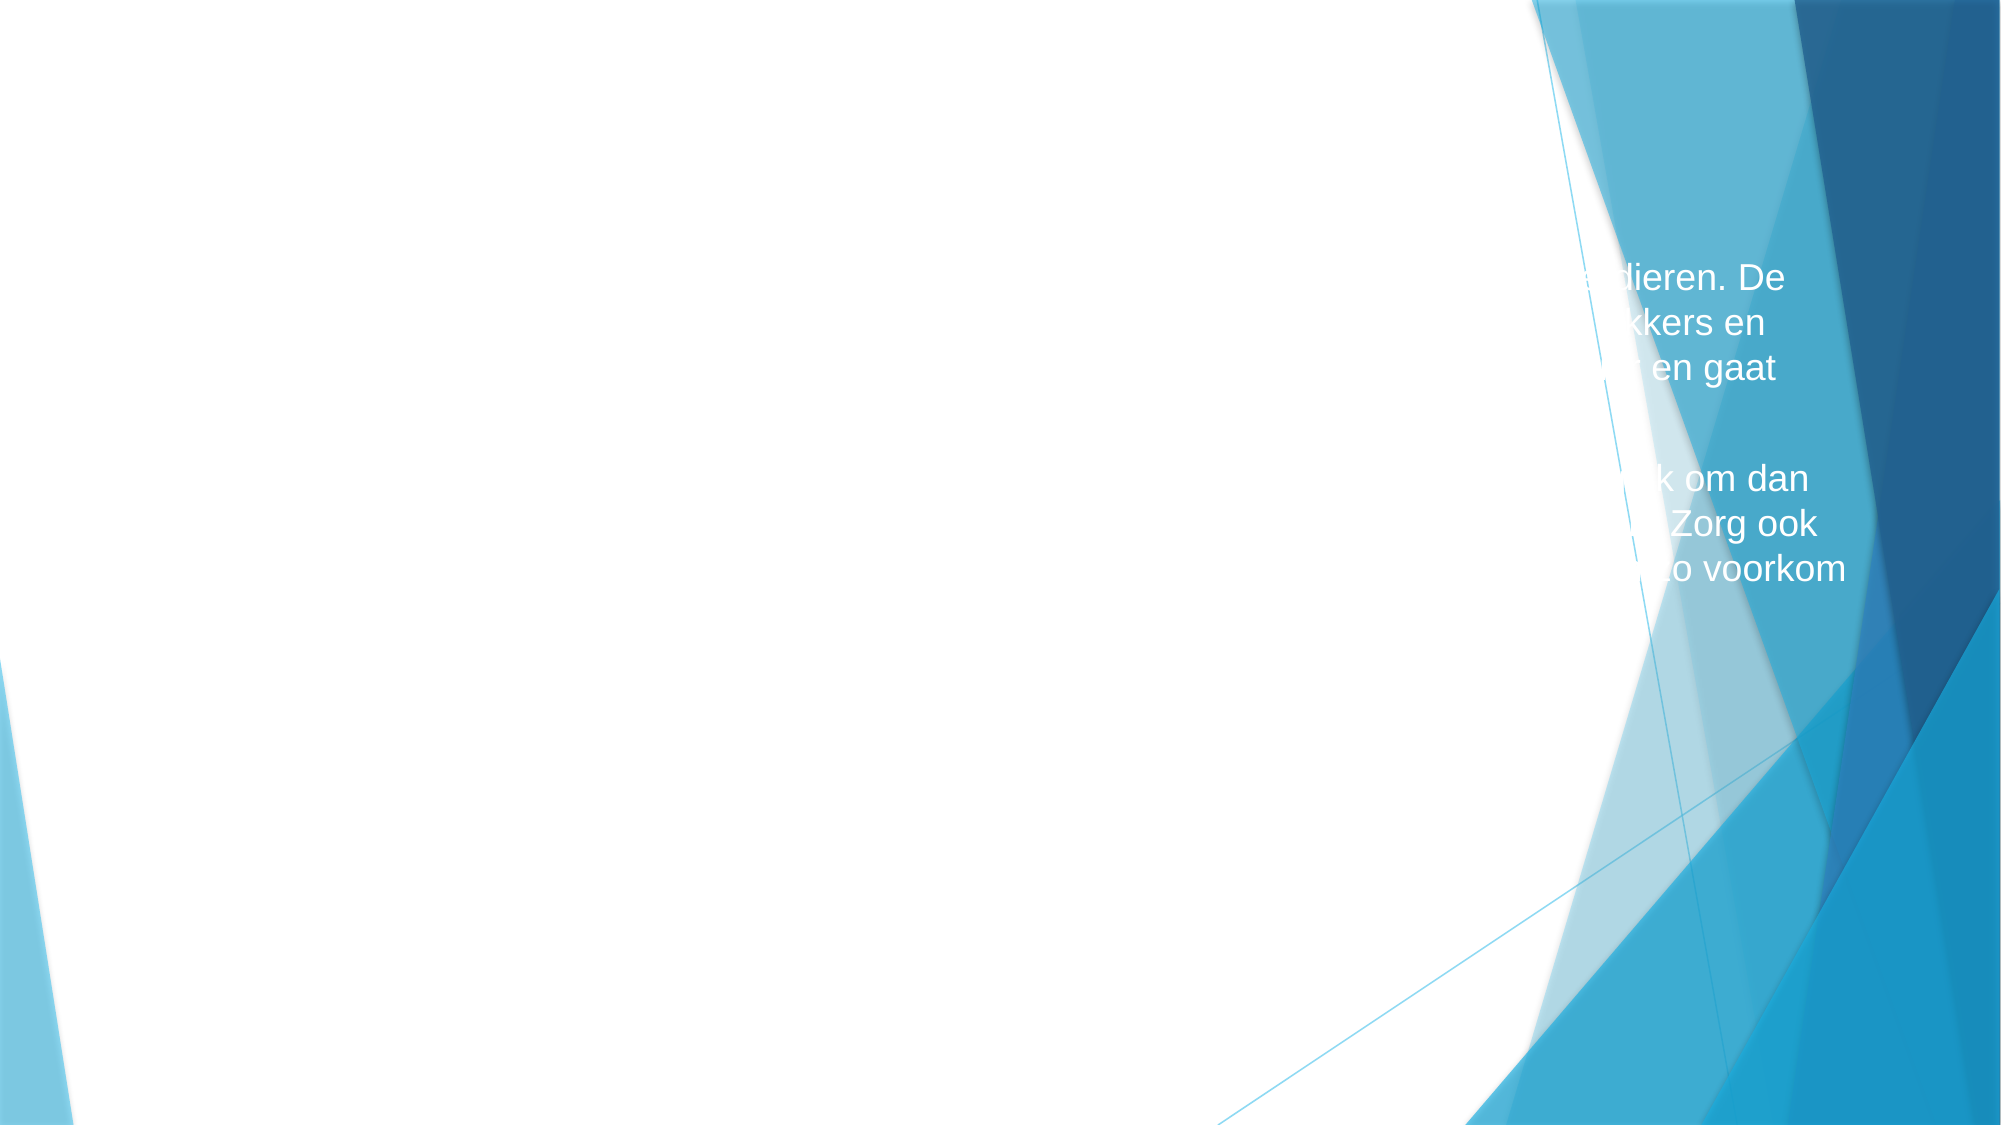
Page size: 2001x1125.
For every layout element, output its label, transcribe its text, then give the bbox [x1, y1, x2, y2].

title Opfok van amfibiëen [137, 59, 1863, 245]
list Salamanders > Salamanders zijn carnivoren (vleeseters) zowel de jongen als de ouderdieren. De jongen blijven na uitkomst een paar dagen stil op de grond liggen. Zowel salamanders, kikkers en padden krijgen een soort gedaanteverwisseling. Hierbij veranderen ze van vorm, structuur en gaat hun kieuwademhaling over in longademhaling. Na de gedaanteverwisseling neemt de behoeft aan calcium toe het is daarom ook belangrijk om dan calcium te geven. Dit kun je bijvoorbeeld doen door een stukje sepia in het water te leggen. Zorg ook voor landgedeeltes en niet alleen water dit is omdat ze op longademhaling verder gaan en zo voorkom je dat ze verdrinken. [137, 245, 1863, 1014]
